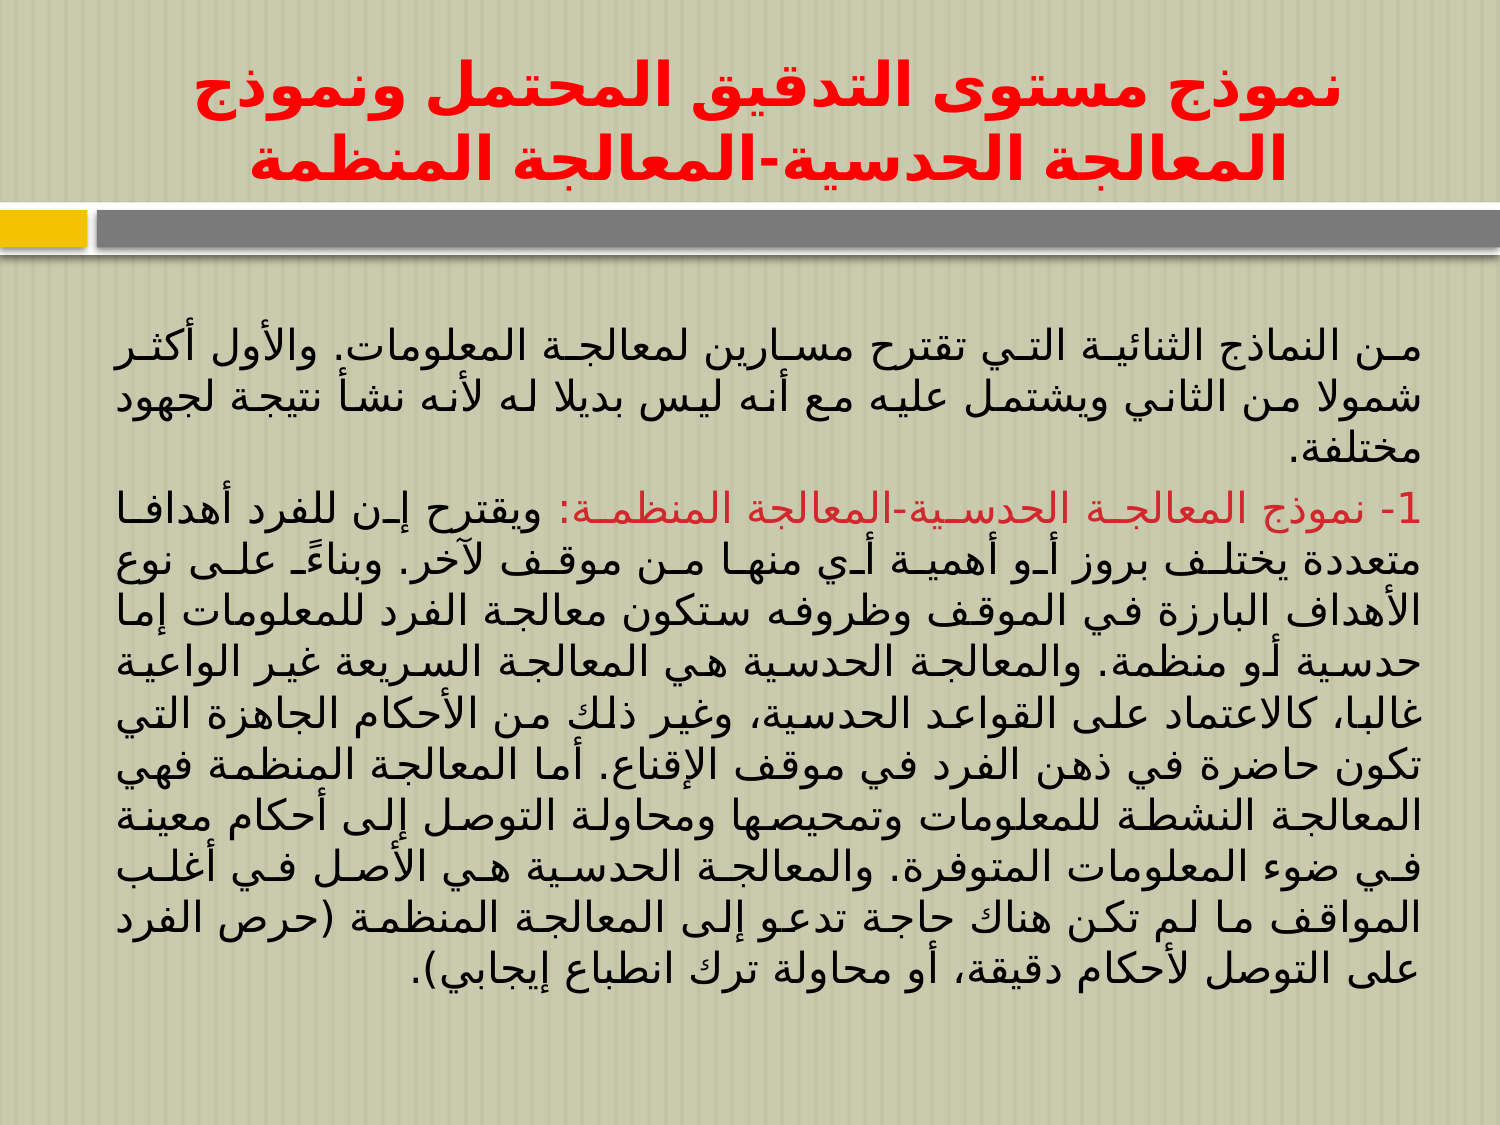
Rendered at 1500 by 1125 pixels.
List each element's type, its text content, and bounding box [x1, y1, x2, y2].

list من النماذج الثنائية التي تقترح مسارين لمعالجة المعلومات. والأول أكثر شمولا من الثاني ويشتمل عليه مع أنه ليس بديلا له لأنه نشأ نتيجة لجهود مختلفة. 1- نموذج المعالجة الحدسية-المعالجة المنظمة: ويقترح إن للفرد أهدافا متعددة يختلف بروز أو أهمية أي منها من موقف لآخر. وبناءً على نوع الأهداف البارزة في الموقف وظروفه ستكون معالجة الفرد للمعلومات إما حدسية أو منظمة. والمعالجة الحدسية هي المعالجة السريعة غير الواعية غالبا، كالاعتماد على القواعد الحدسية، وغير ذلك من الأحكام الجاهزة التي تكون حاضرة في ذهن الفرد في موقف الإقناع. أما المعالجة المنظمة فهي المعالجة النشطة للمعلومات وتمحيصها ومحاولة التوصل إلى أحكام معينة في ضوء المعلومات المتوفرة. والمعالجة الحدسية هي الأصل في أغلب المواقف ما لم تكن هناك حاجة تدعو إلى المعالجة المنظمة (حرص الفرد على التوصل لأحكام دقيقة، أو محاولة ترك انطباع إيجابي). [100, 262, 1438, 1000]
title نموذج مستوى التدقيق المحتمل ونموذج المعالجة الحدسية-المعالجة المنظمة [100, 37, 1438, 200]
